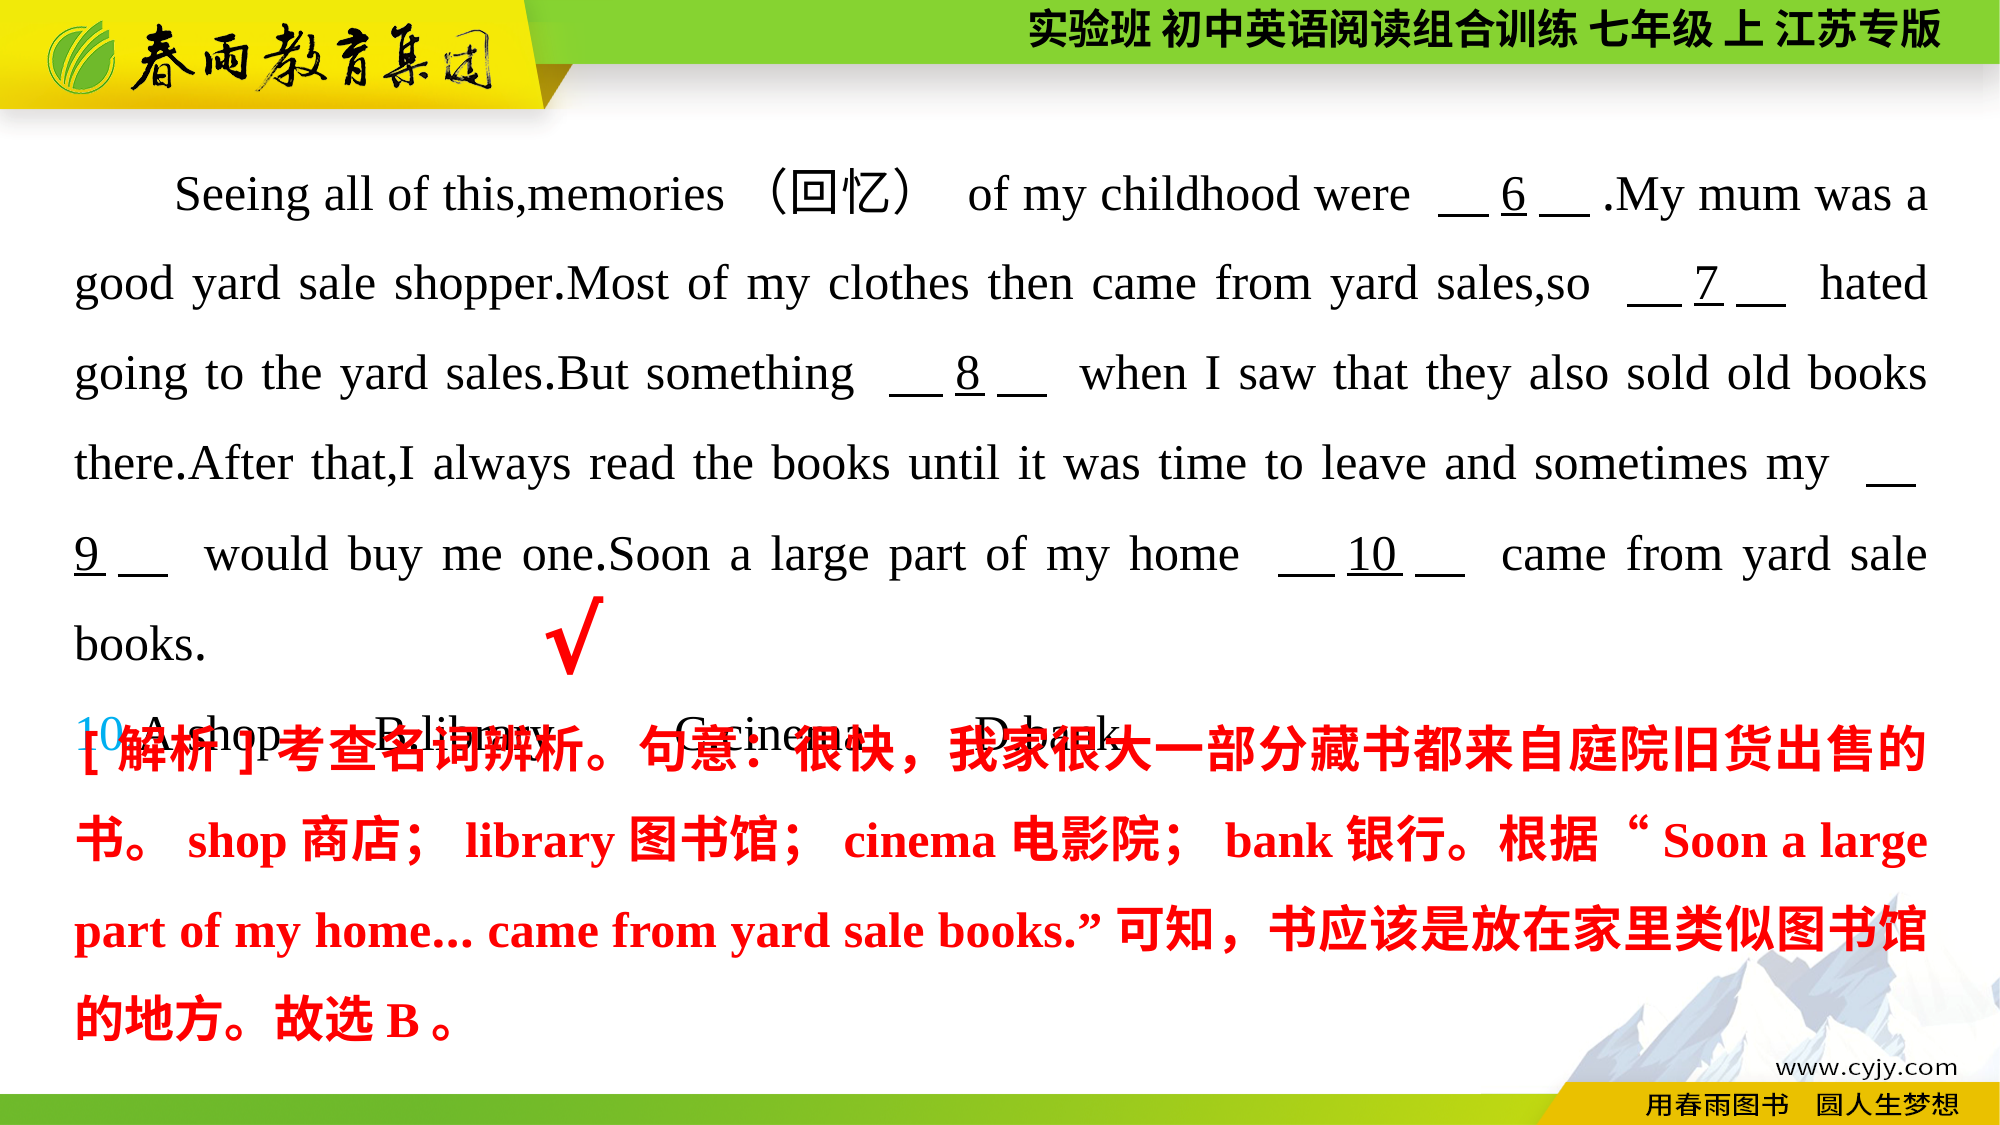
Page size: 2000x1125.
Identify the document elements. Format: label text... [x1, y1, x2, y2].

text_box [解析]考查名词辨析。句意：很快，我家很大一部分藏书都来自庭院旧货出售的书。shop商店；library图书馆；cinema电影院；bank银行。根据“Soon a large part of my home... came from yard sale books.”可知，书应该是放在家里类似图书馆的地方。故选B。 [59, 679, 1944, 1055]
picture [0, 0, 2000, 1125]
list Seeing all of this,memories（回忆） of my childhood were 6 .My mum was a good yard sale shopper.Most of my clothes then came from yard sales,so 7 hated going to the yard sales.But something 8 when I saw that they also sold old books there.After that,I always read the books until it was time to leave and sometimes my 9 would buy me one.Soon a large part of my home 10 came from yard sale books. 10.A.shop B.library C.cinema D.bank [59, 122, 1944, 679]
